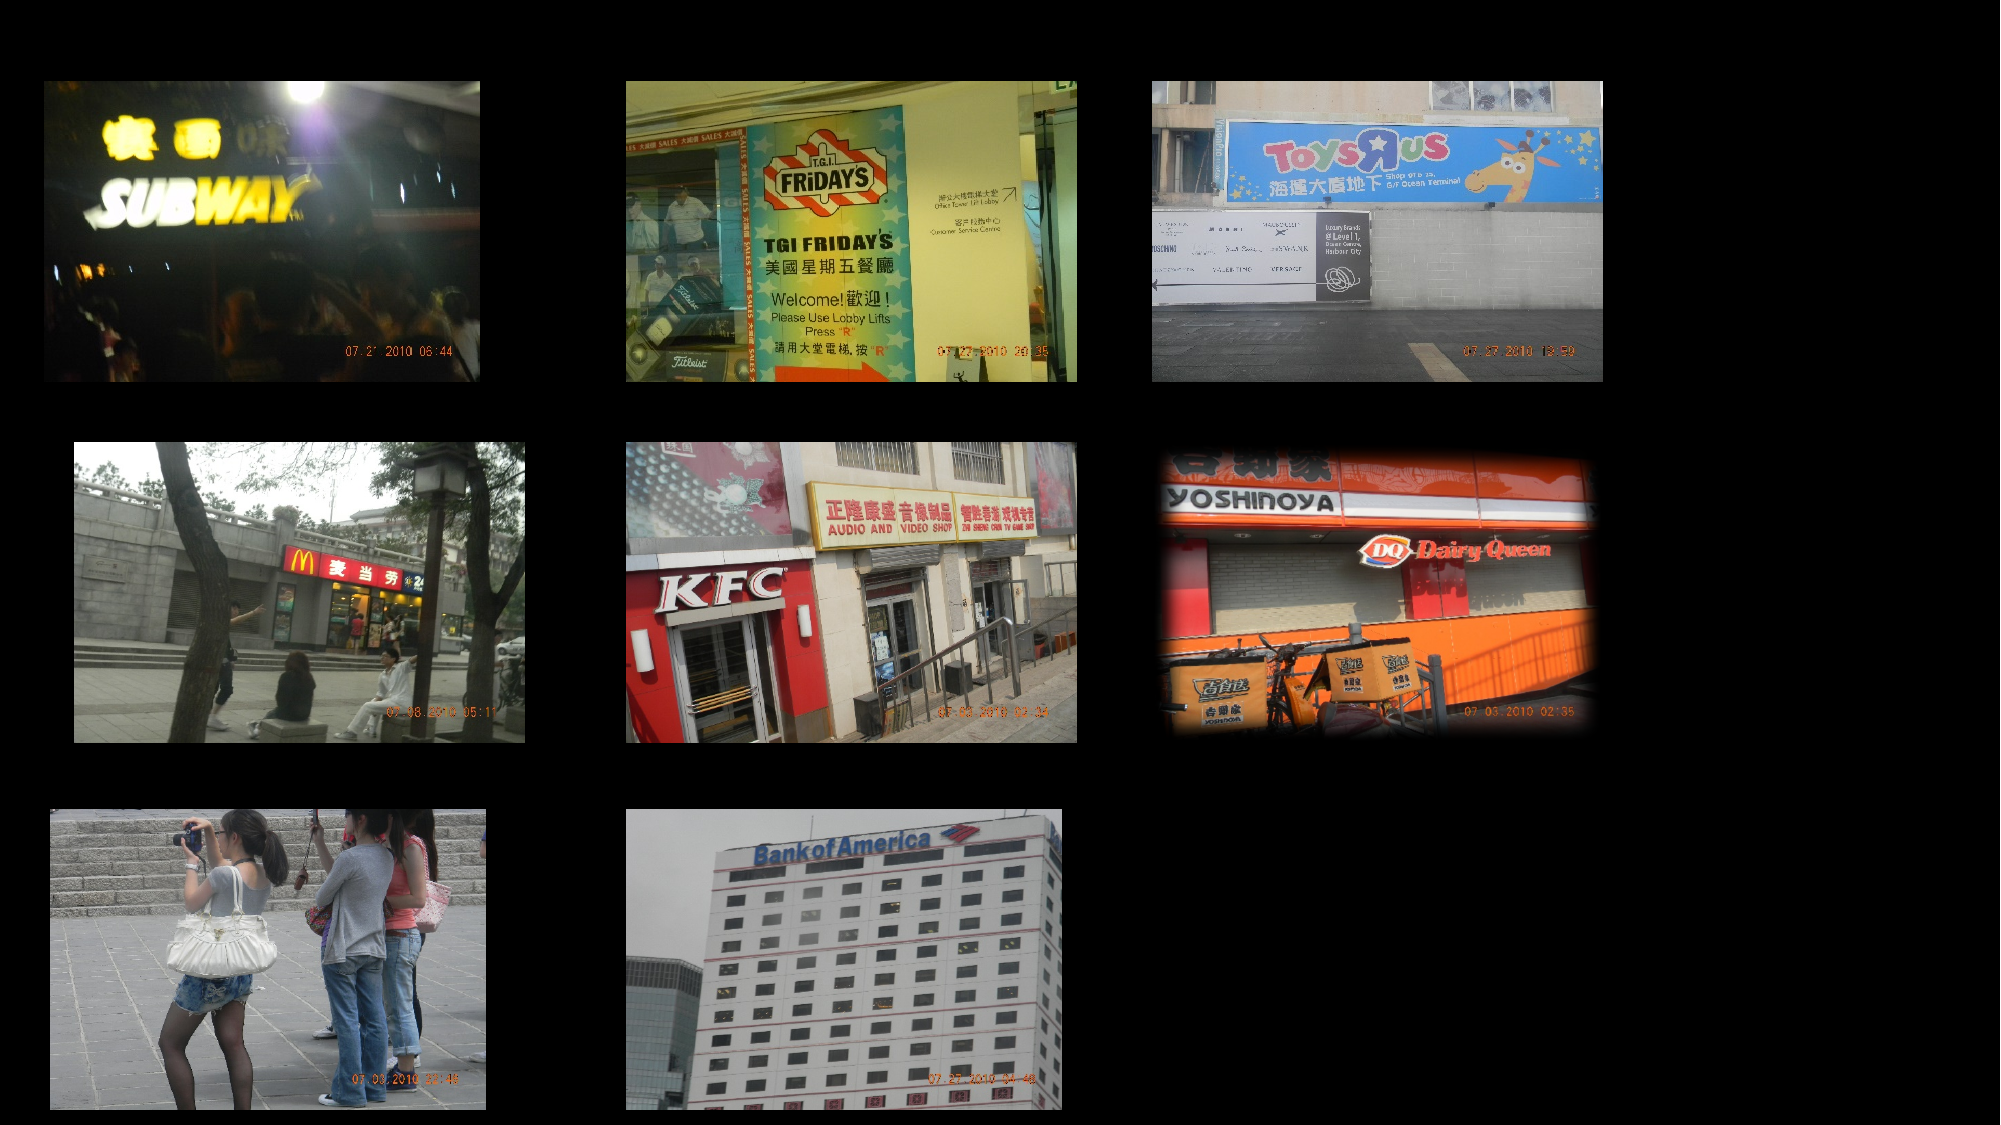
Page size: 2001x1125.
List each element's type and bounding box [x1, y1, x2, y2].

picture [74, 442, 525, 743]
picture [626, 442, 1077, 743]
picture [50, 809, 486, 1110]
picture [44, 81, 480, 382]
picture [626, 81, 1077, 382]
picture [1152, 81, 1603, 382]
picture [1152, 442, 1603, 743]
picture [626, 809, 1062, 1110]
